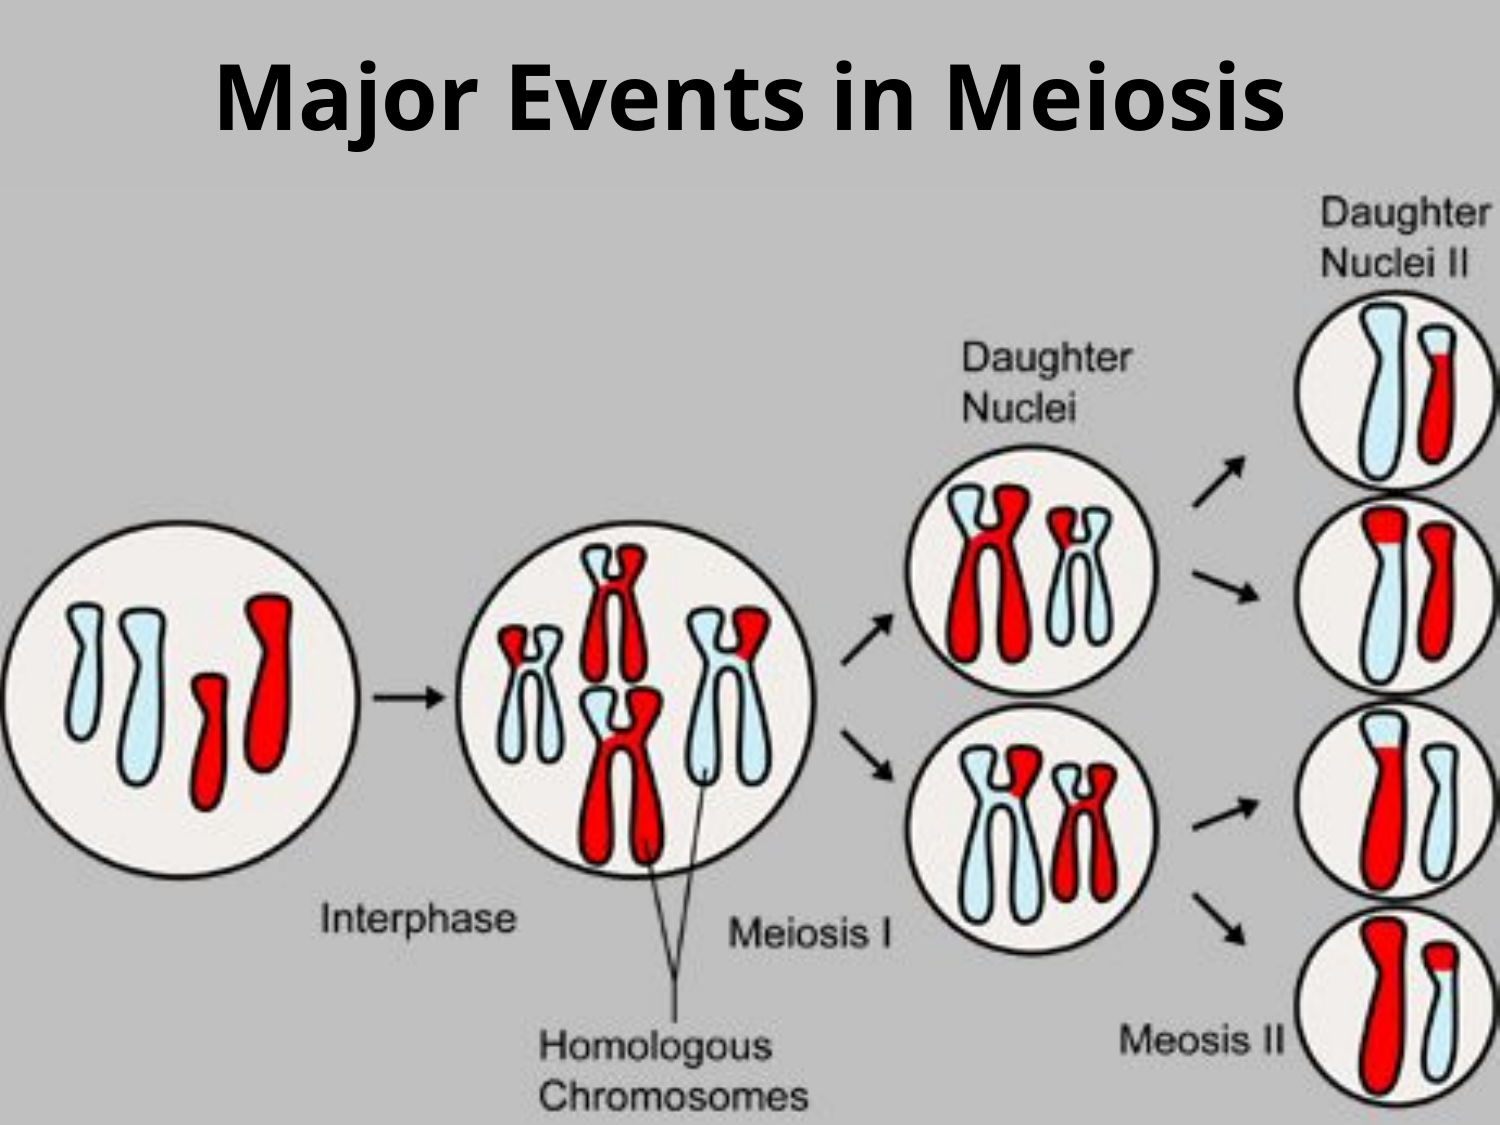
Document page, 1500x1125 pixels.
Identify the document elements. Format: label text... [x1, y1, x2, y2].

title Major Events in Meiosis [74, 0, 1426, 185]
picture [0, 187, 1500, 1125]
